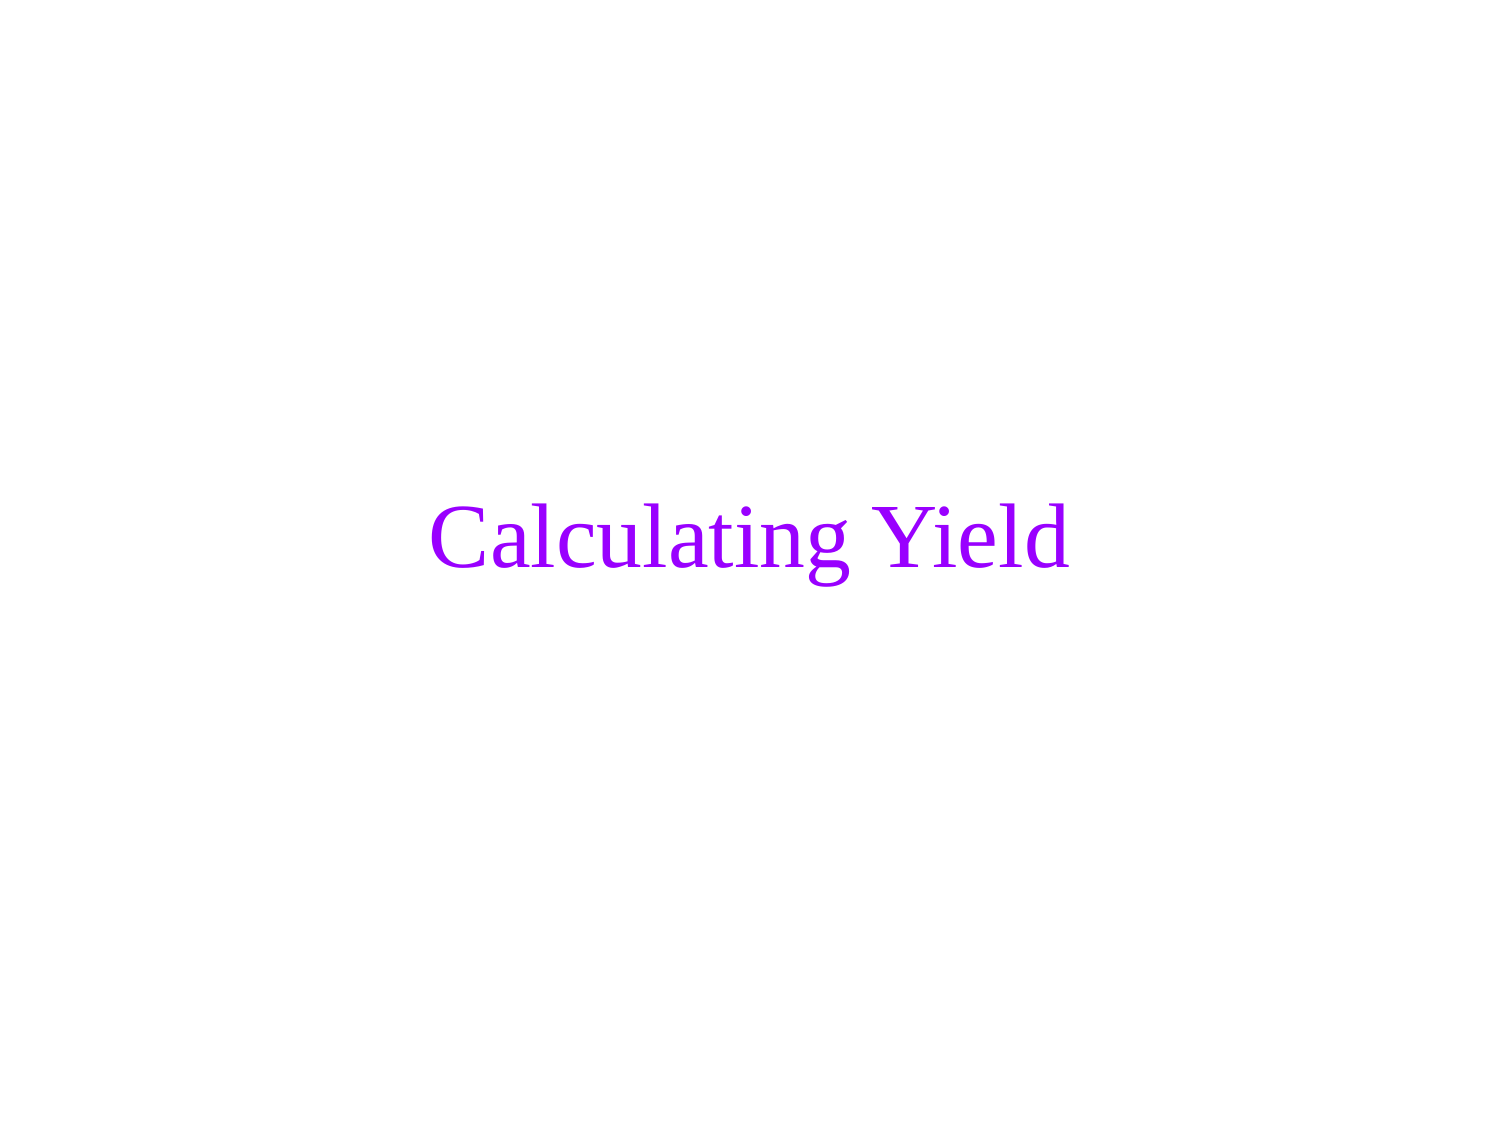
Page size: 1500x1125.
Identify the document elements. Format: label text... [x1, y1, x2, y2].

text_box Calculating Yield [112, 436, 1388, 624]
